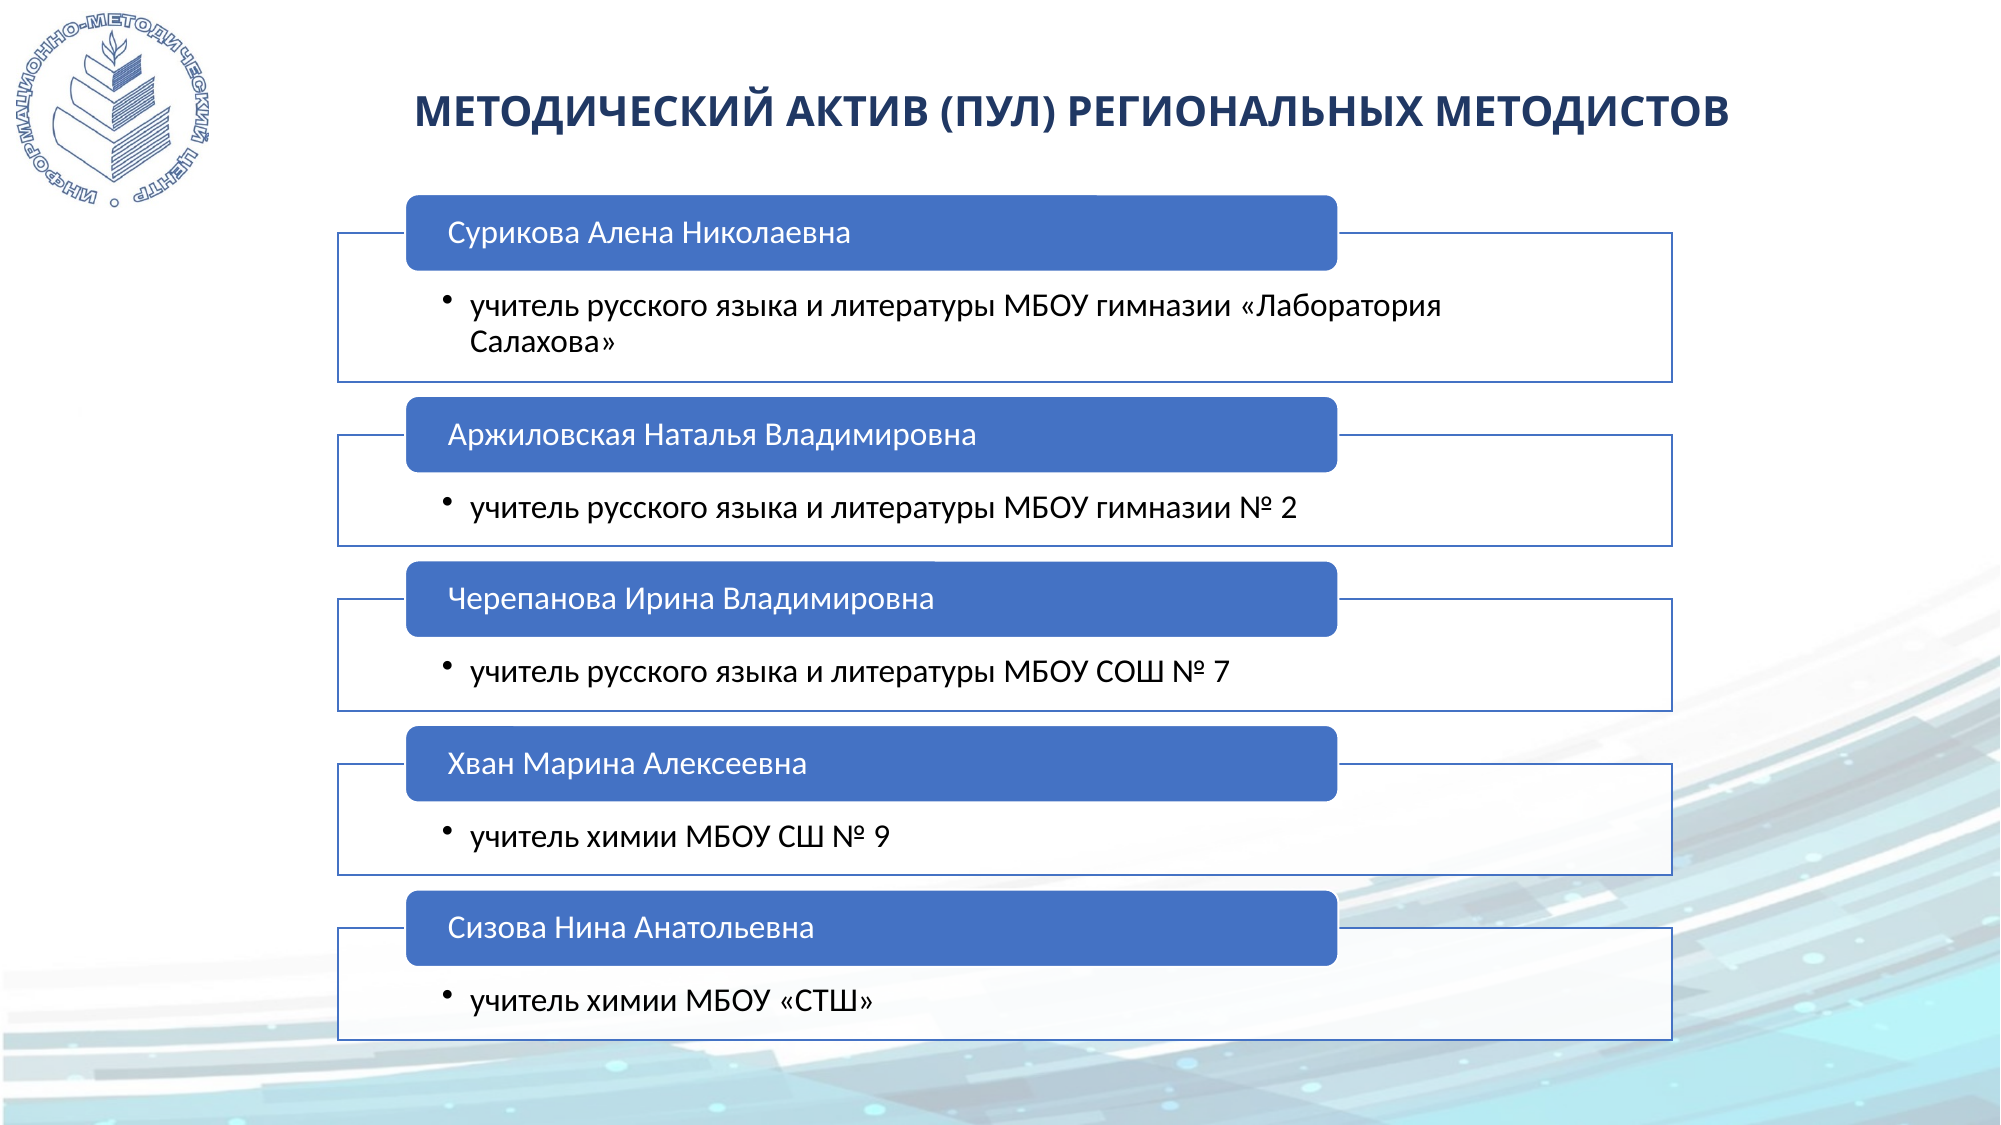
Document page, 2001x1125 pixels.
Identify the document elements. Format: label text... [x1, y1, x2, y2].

title Методический актив (пул) региональных методистов [209, 48, 1939, 178]
picture [15, 11, 209, 209]
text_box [338, 172, 1672, 1062]
